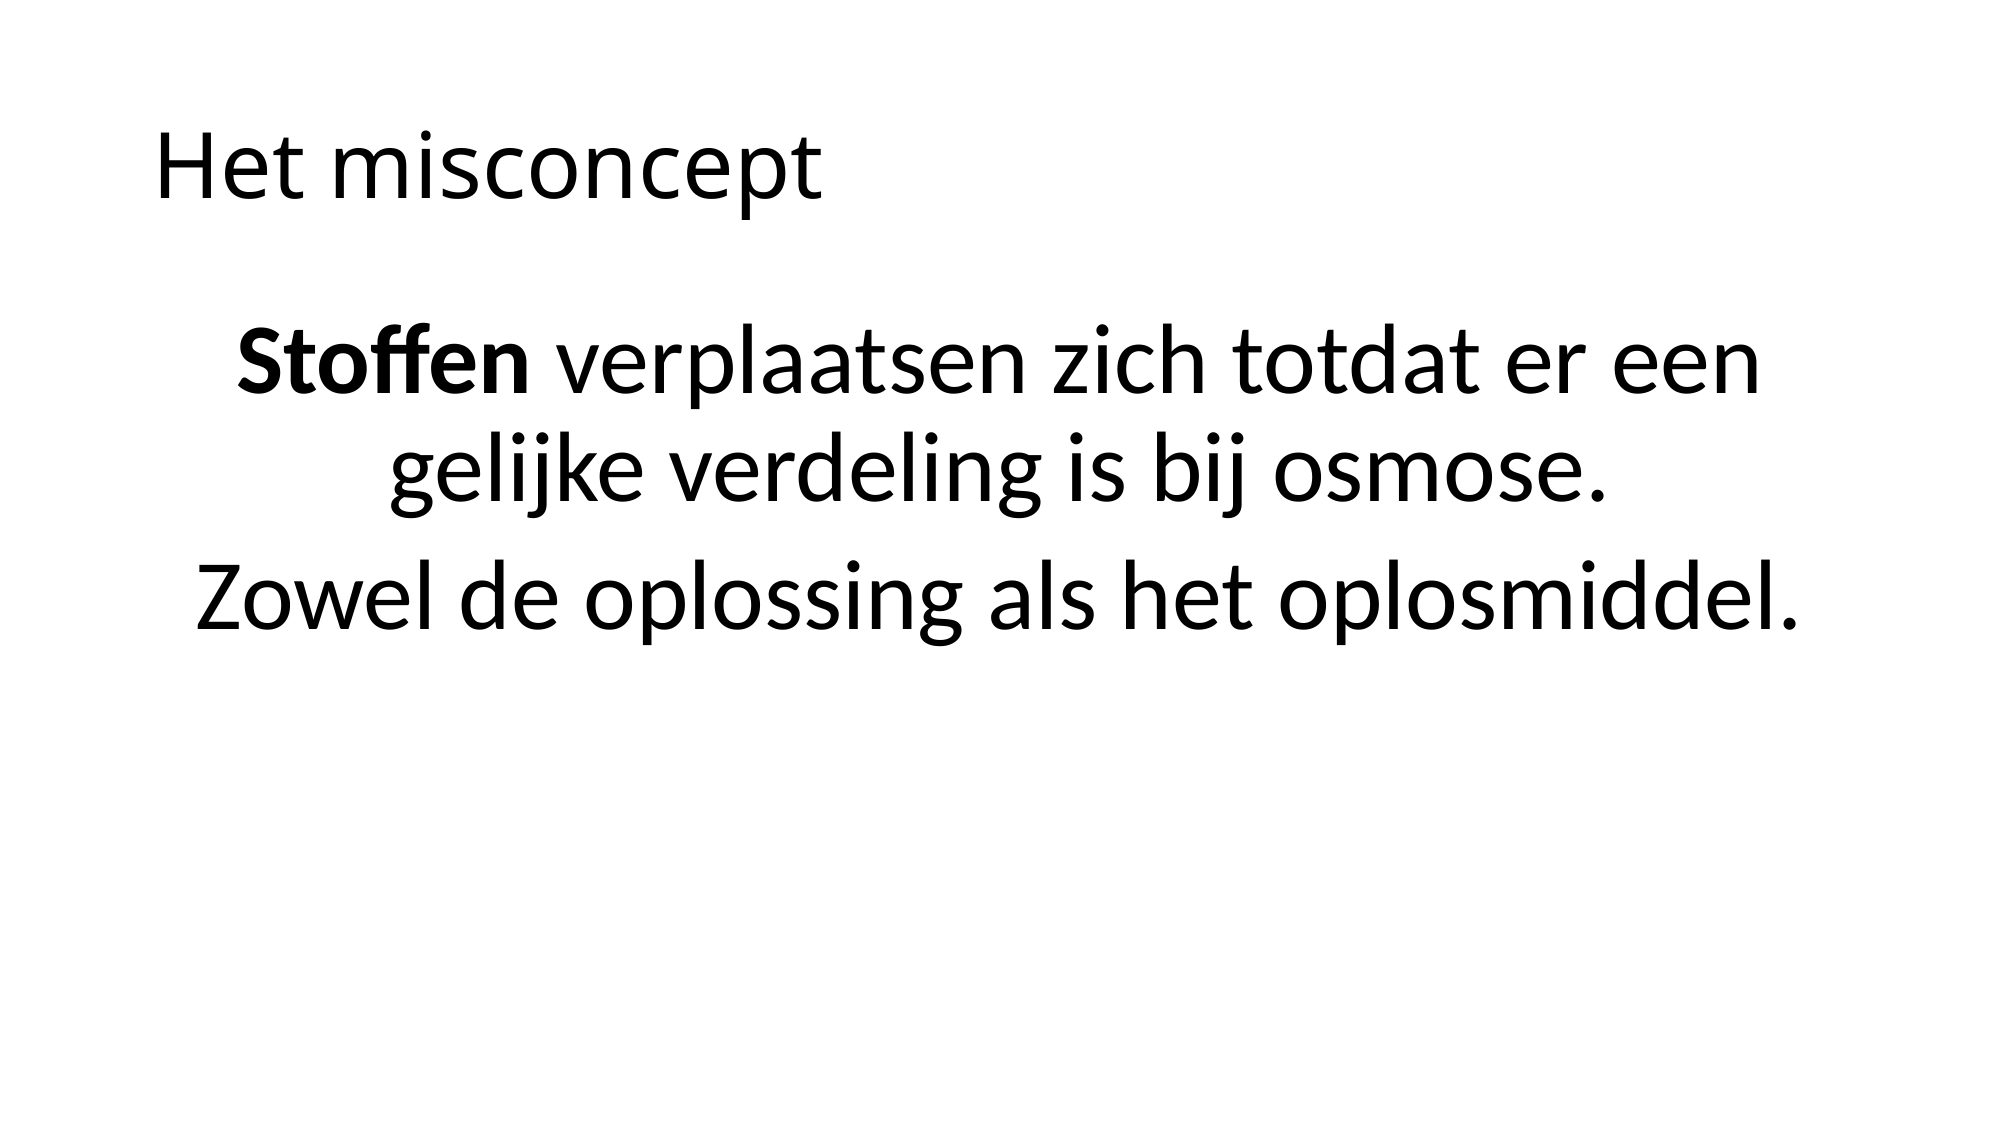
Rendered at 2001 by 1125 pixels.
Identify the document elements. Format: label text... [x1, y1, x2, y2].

title Het misconcept [137, 59, 1863, 278]
list Stoffen verplaatsen zich totdat er een gelijke verdeling is bij osmose. Zowel de oplossing als het oplosmiddel. [137, 299, 1863, 1014]
